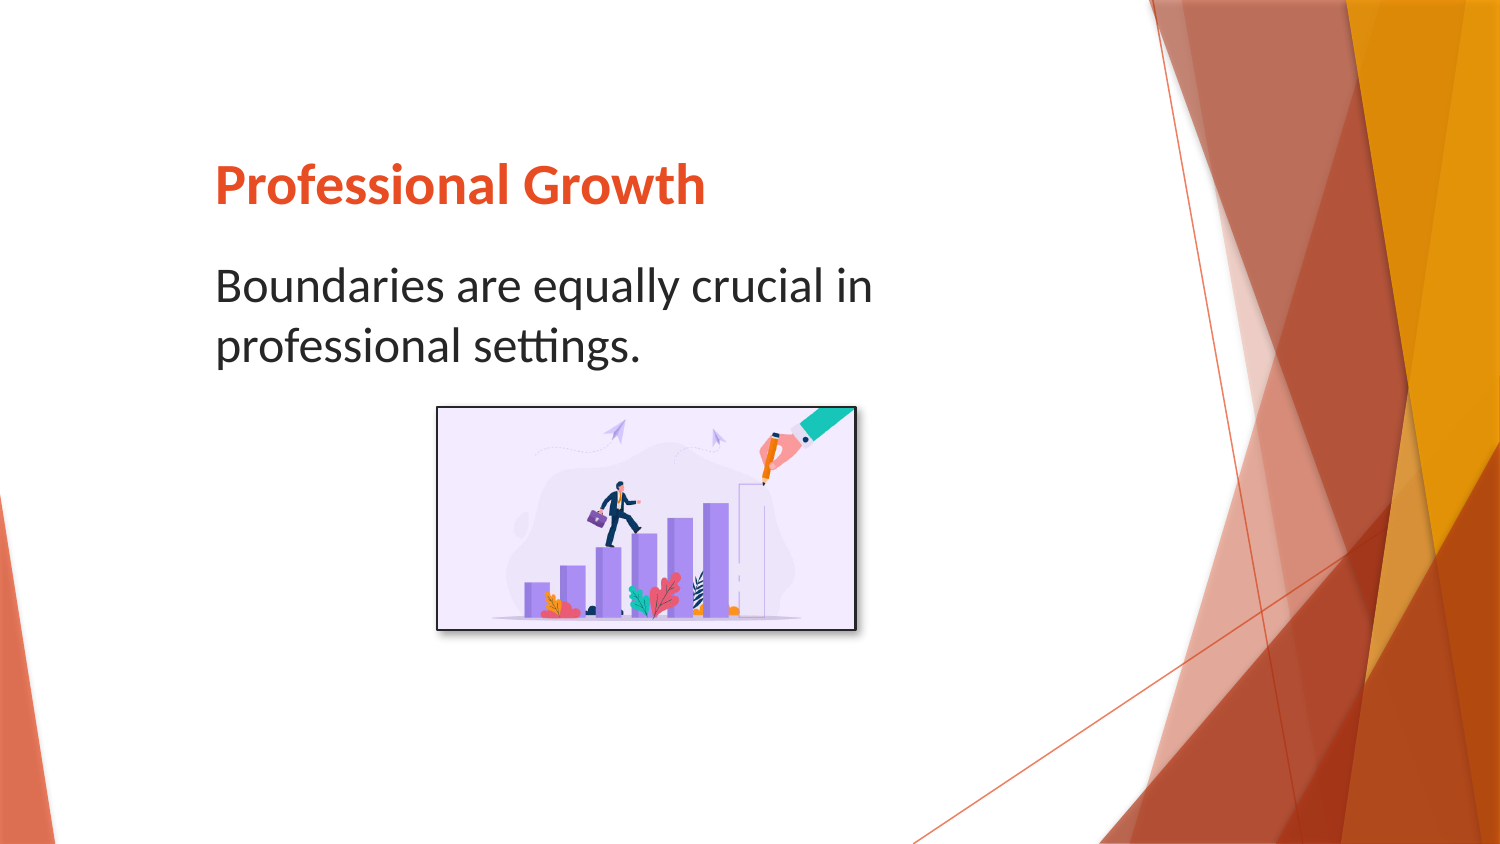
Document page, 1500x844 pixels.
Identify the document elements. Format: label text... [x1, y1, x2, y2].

list Boundaries are equally crucial in professional settings. [200, 244, 1093, 399]
picture [437, 407, 855, 630]
title Professional Growth [200, 138, 1258, 238]
